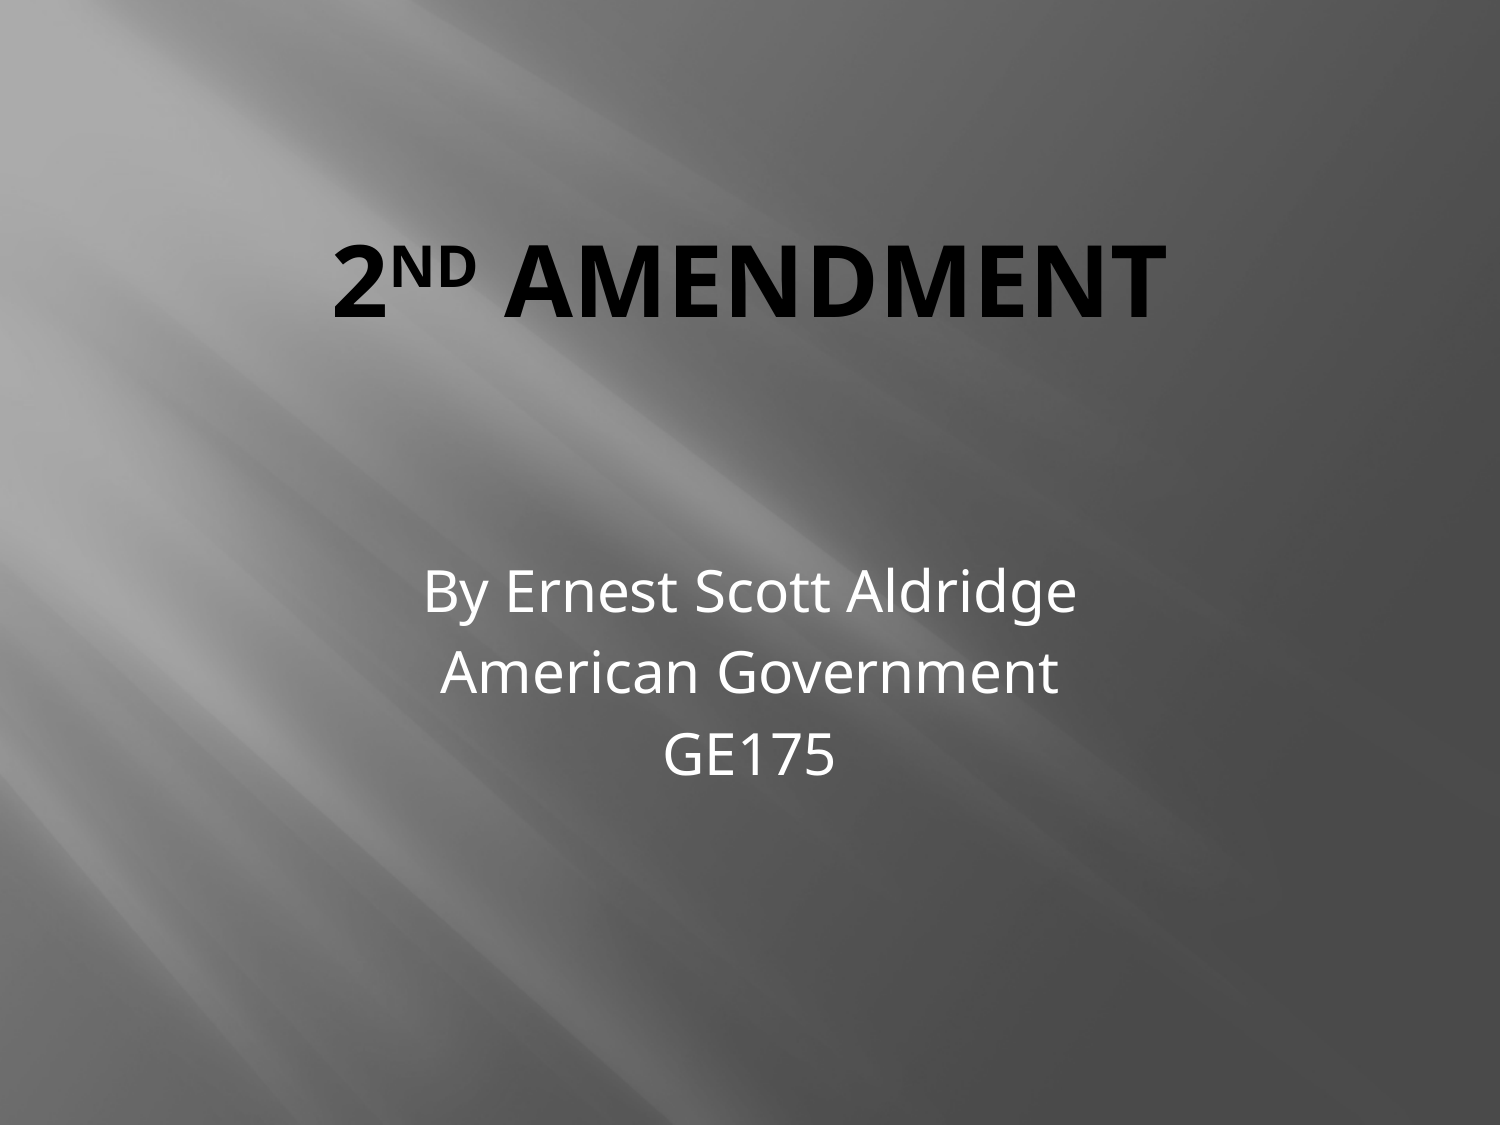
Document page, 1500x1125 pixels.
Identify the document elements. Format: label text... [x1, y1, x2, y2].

subtitle By Ernest Scott Aldridge American Government GE175 [225, 546, 1275, 834]
title 2nd Amendment [112, 149, 1388, 338]
